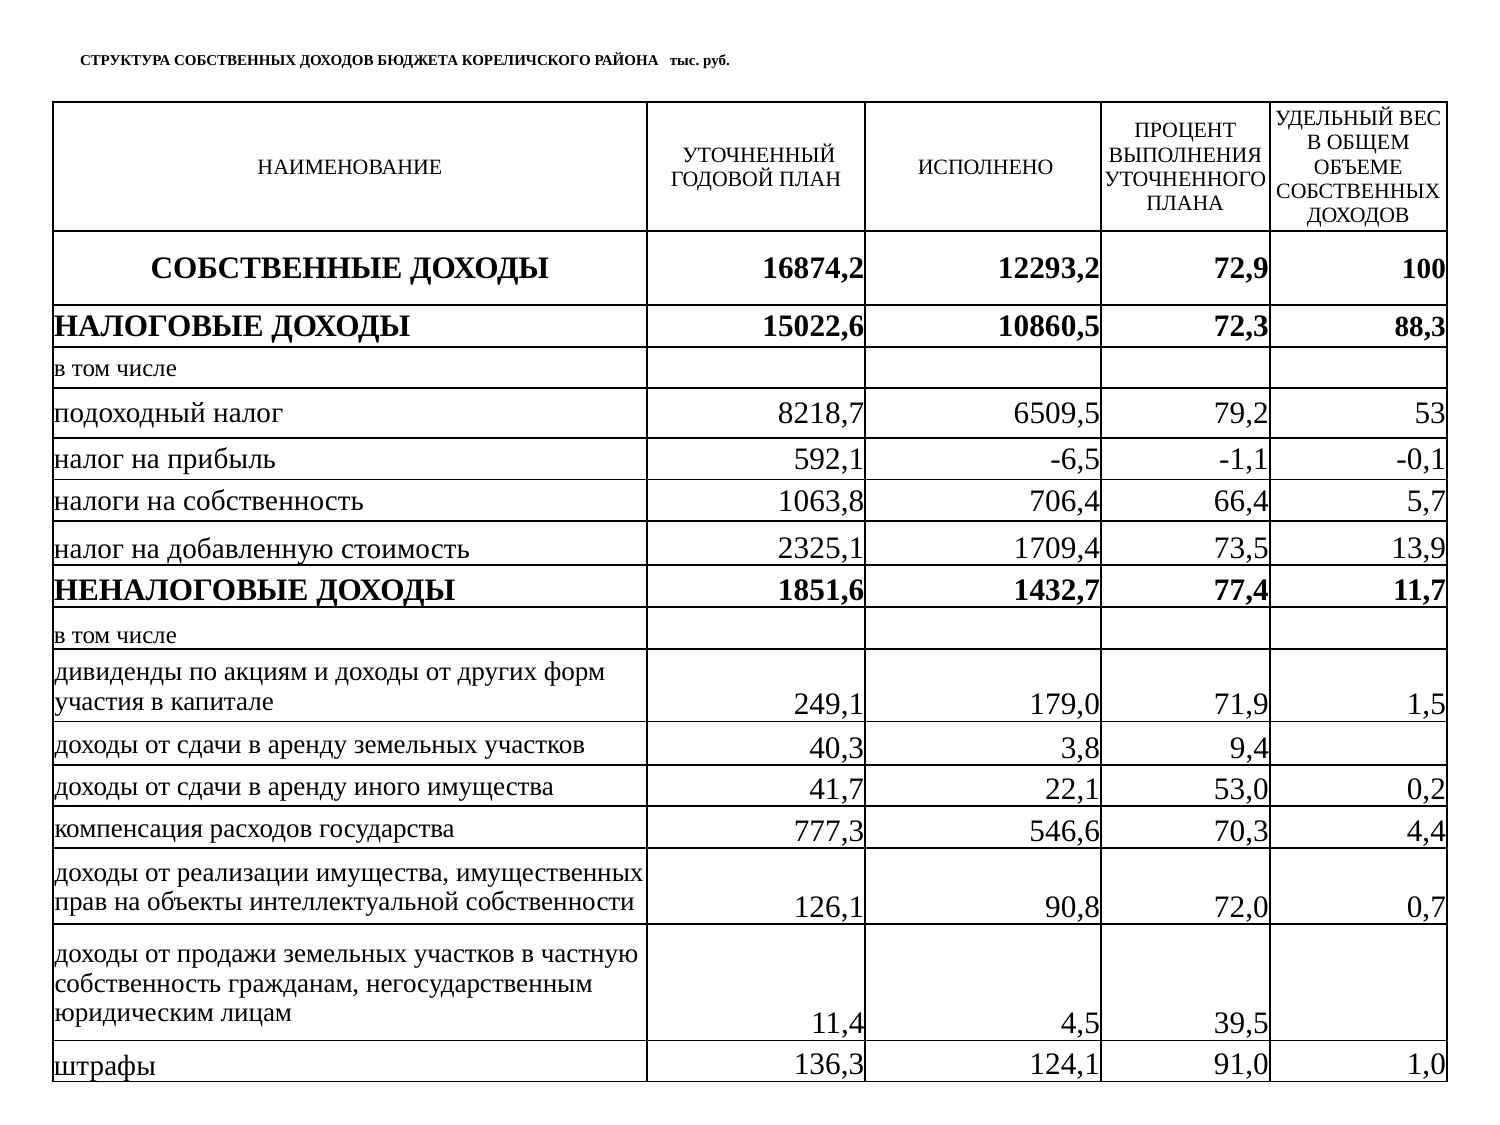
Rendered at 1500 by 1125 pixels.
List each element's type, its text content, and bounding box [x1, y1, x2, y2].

table_cell 71,9 [1102, 650, 1269, 721]
table_header ПРОЦЕНТ ВЫПОЛНЕНИЯ УТОЧНЕННОГО ПЛАНА [1102, 103, 1269, 230]
table_cell 8218,7 [648, 389, 864, 437]
table_cell 124,1 [866, 1041, 1100, 1081]
table_cell 53,0 [1102, 766, 1269, 805]
table_header ИСПОЛНЕНО [866, 103, 1100, 230]
table_cell 136,3 [648, 1041, 864, 1081]
table_cell 40,3 [648, 722, 864, 764]
table_cell 0,2 [1271, 766, 1446, 805]
table_cell [1271, 348, 1446, 387]
table_cell СОБСТВЕННЫЕ ДОХОДЫ [54, 232, 646, 304]
table_cell 91,0 [1102, 1041, 1269, 1081]
table_cell налог на прибыль [54, 439, 646, 479]
table_cell [866, 608, 1100, 648]
table_cell 1,5 [1271, 650, 1446, 721]
table_cell в том числе [54, 608, 646, 648]
table_cell -6,5 [866, 439, 1100, 479]
table_cell 16874,2 [648, 232, 864, 304]
table_cell 126,1 [648, 849, 864, 923]
table_cell 100 [1271, 232, 1446, 304]
table_cell 706,4 [866, 480, 1100, 520]
table_cell 41,7 [648, 766, 864, 805]
table_cell 72,9 [1102, 232, 1269, 304]
table_cell 1432,7 [866, 566, 1100, 606]
table_cell -1,1 [1102, 439, 1269, 479]
table_cell 77,4 [1102, 566, 1269, 606]
table_header УДЕЛЬНЫЙ ВЕС В ОБЩЕМ ОБЪЕМЕ СОБСТВЕННЫХ ДОХОДОВ [1271, 103, 1446, 230]
table_cell 70,3 [1102, 807, 1269, 847]
table_cell 3,8 [866, 722, 1100, 764]
table_cell 6509,5 [866, 389, 1100, 437]
table_cell 546,6 [866, 807, 1100, 847]
table_cell [1271, 608, 1446, 648]
table_cell 10860,5 [866, 306, 1100, 346]
table_cell подоходный налог [54, 389, 646, 437]
table_cell доходы от реализации имущества, имущественных прав на объекты интеллектуальной собственности [54, 849, 646, 923]
table_cell [1102, 608, 1269, 648]
table_cell 4,4 [1271, 807, 1446, 847]
table_cell [1102, 348, 1269, 387]
table_cell доходы от сдачи в аренду иного имущества [54, 766, 646, 805]
table_cell 90,8 [866, 849, 1100, 923]
table_cell 88,3 [1271, 306, 1446, 346]
table_cell 79,2 [1102, 389, 1269, 437]
table_cell 66,4 [1102, 480, 1269, 520]
table_cell 11,4 [648, 925, 864, 1040]
table_cell 1709,4 [866, 522, 1100, 564]
table_cell доходы от сдачи в аренду земельных участков [54, 722, 646, 764]
table_cell 12293,2 [866, 232, 1100, 304]
table_cell 249,1 [648, 650, 864, 721]
table_cell в том числе [54, 348, 646, 387]
table_cell [648, 348, 864, 387]
table_cell штрафы [54, 1041, 646, 1081]
table_cell 15022,6 [648, 306, 864, 346]
table_cell [1271, 925, 1446, 1040]
table_cell 1063,8 [648, 480, 864, 520]
table_cell -0,1 [1271, 439, 1446, 479]
table_cell 9,4 [1102, 722, 1269, 764]
table_cell НЕНАЛОГОВЫЕ ДОХОДЫ [54, 566, 646, 606]
table_cell НАЛОГОВЫЕ ДОХОДЫ [54, 306, 646, 346]
table_cell 5,7 [1271, 480, 1446, 520]
table_cell налог на добавленную стоимость [54, 522, 646, 564]
table_cell 179,0 [866, 650, 1100, 721]
table_cell [866, 348, 1100, 387]
table_cell [648, 608, 864, 648]
table_cell доходы от продажи земельных участков в частную собственность гражданам, негосударственным юридическим лицам [54, 925, 646, 1040]
table_cell 1851,6 [648, 566, 864, 606]
table_header УТОЧНЕННЫЙ ГОДОВОЙ ПЛАН [648, 103, 864, 230]
table_cell дивиденды по акциям и доходы от других форм участия в капитале [54, 650, 646, 721]
table_cell 0,7 [1271, 849, 1446, 923]
table_cell 2325,1 [648, 522, 864, 564]
table_cell 73,5 [1102, 522, 1269, 564]
table_cell 777,3 [648, 807, 864, 847]
table_cell 13,9 [1271, 522, 1446, 564]
table_cell компенсация расходов государства [54, 807, 646, 847]
table_cell 72,0 [1102, 849, 1269, 923]
title СТРУКТУРА СОБСТВЕННЫХ ДОХОДОВ БЮДЖЕТА КОРЕЛИЧСКОГО РАЙОНА тыс. руб. [64, 42, 1483, 77]
table_cell 22,1 [866, 766, 1100, 805]
table_cell 4,5 [866, 925, 1100, 1040]
table_cell 53 [1271, 389, 1446, 437]
table_header НАИМЕНОВАНИЕ [54, 103, 646, 230]
table_cell [1271, 722, 1446, 764]
table_cell 11,7 [1271, 566, 1446, 606]
table_cell 592,1 [648, 439, 864, 479]
table_cell 1,0 [1271, 1041, 1446, 1081]
table_cell налоги на собственность [54, 480, 646, 520]
table_cell 39,5 [1102, 925, 1269, 1040]
table_cell 72,3 [1102, 306, 1269, 346]
